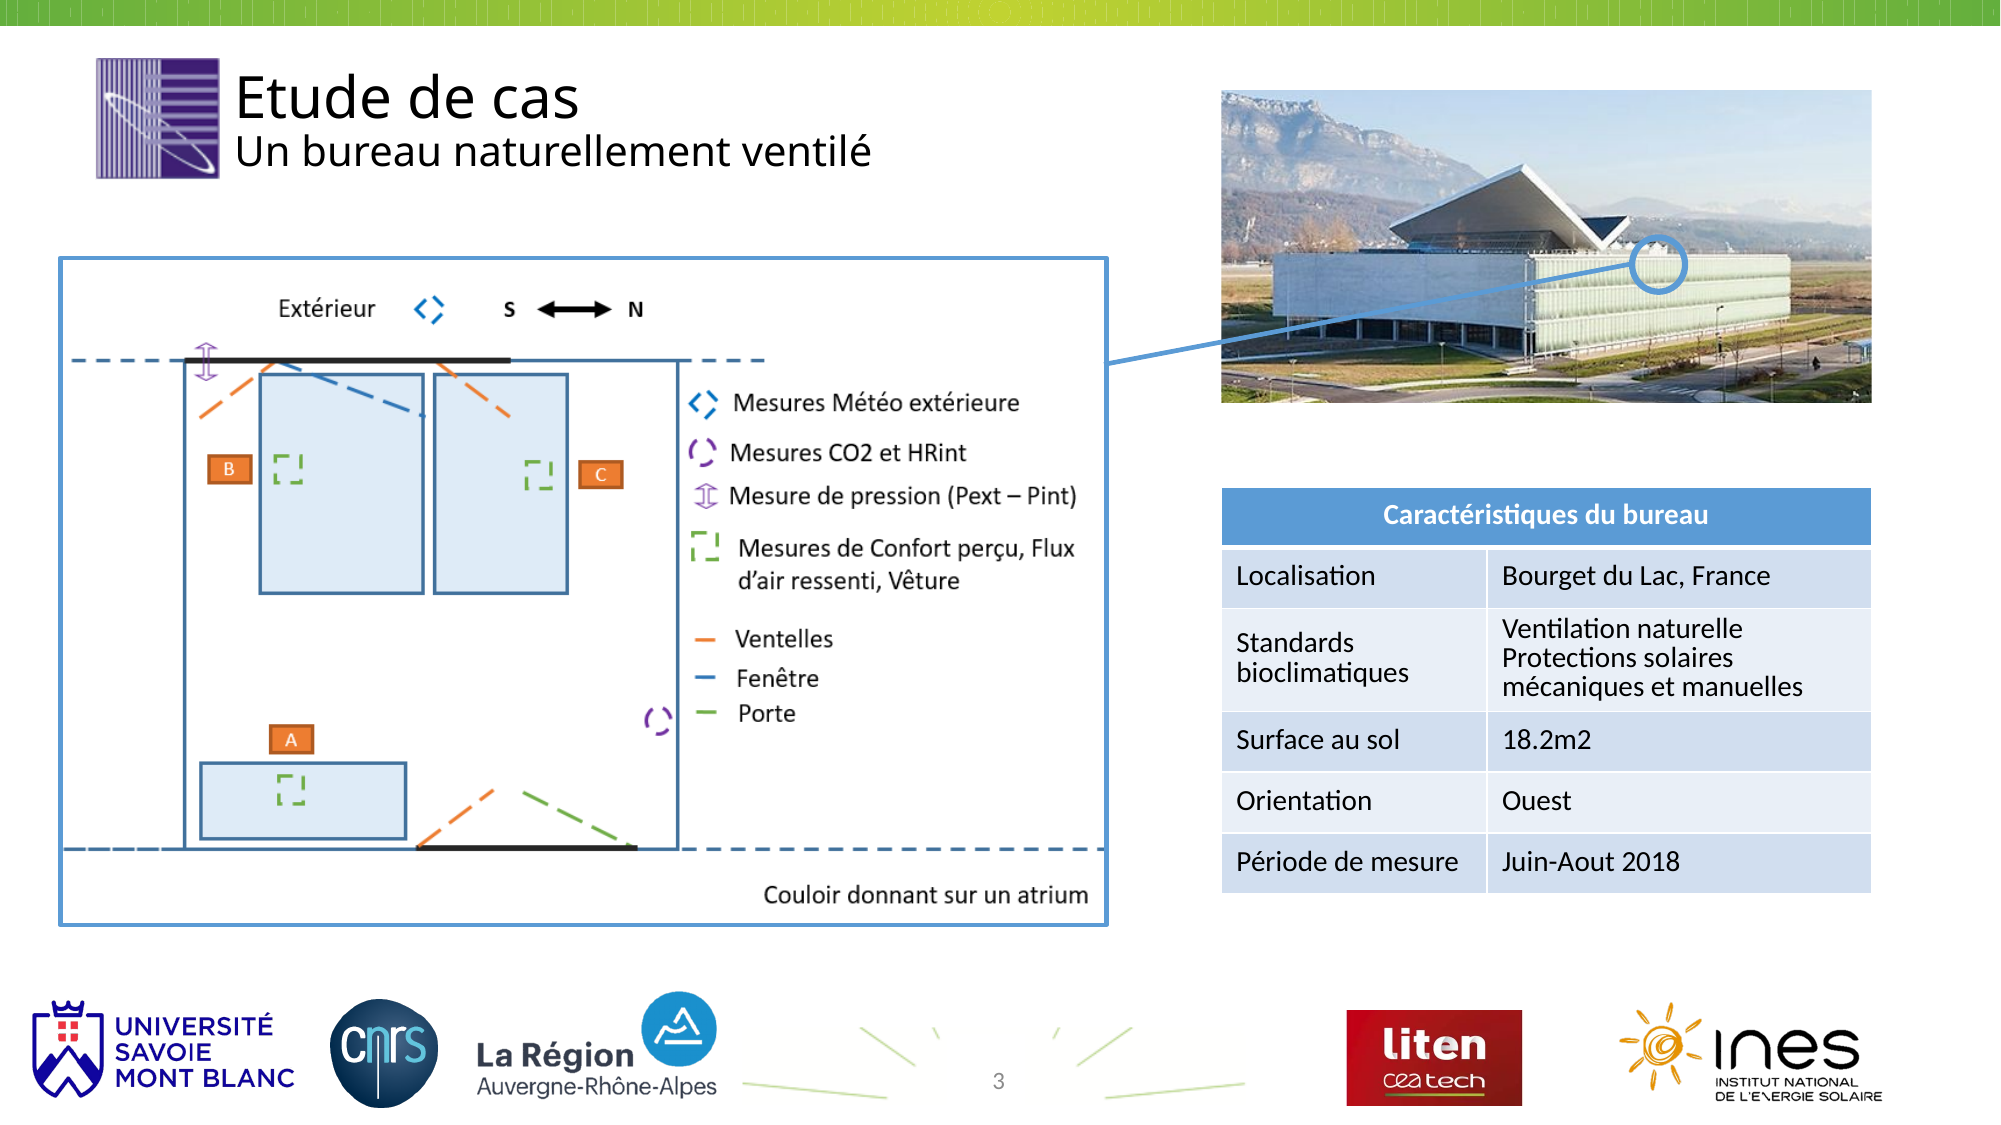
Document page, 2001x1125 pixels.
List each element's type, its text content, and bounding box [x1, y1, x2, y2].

picture [62, 260, 1105, 923]
title Etude de cas Un bureau naturellement ventilé [219, 53, 1514, 191]
table_cell Ventilation naturelle Protections solaires mécaniques et manuelles [1488, 609, 1871, 711]
picture [330, 999, 438, 1108]
table_cell Standards bioclimatiques [1222, 609, 1486, 711]
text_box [1104, 263, 1633, 365]
picture [1610, 994, 1891, 1109]
picture [1344, 1010, 1525, 1106]
picture [95, 58, 219, 180]
slide_number 3 [955, 1049, 1042, 1110]
table_cell 18.2m2 [1488, 712, 1871, 771]
picture [1221, 90, 1872, 403]
table_cell Juin-Aout 2018 [1488, 834, 1871, 893]
table_cell Surface au sol [1222, 712, 1486, 771]
table_cell Ouest [1488, 773, 1871, 832]
table_cell Période de mesure [1222, 834, 1486, 893]
table_cell Localisation [1222, 550, 1486, 608]
table_header Caractéristiques du bureau [1222, 488, 1871, 545]
table_cell Orientation [1222, 773, 1486, 832]
picture [476, 989, 1264, 1105]
picture [19, 989, 307, 1118]
table_cell Bourget du Lac, France [1488, 550, 1871, 608]
